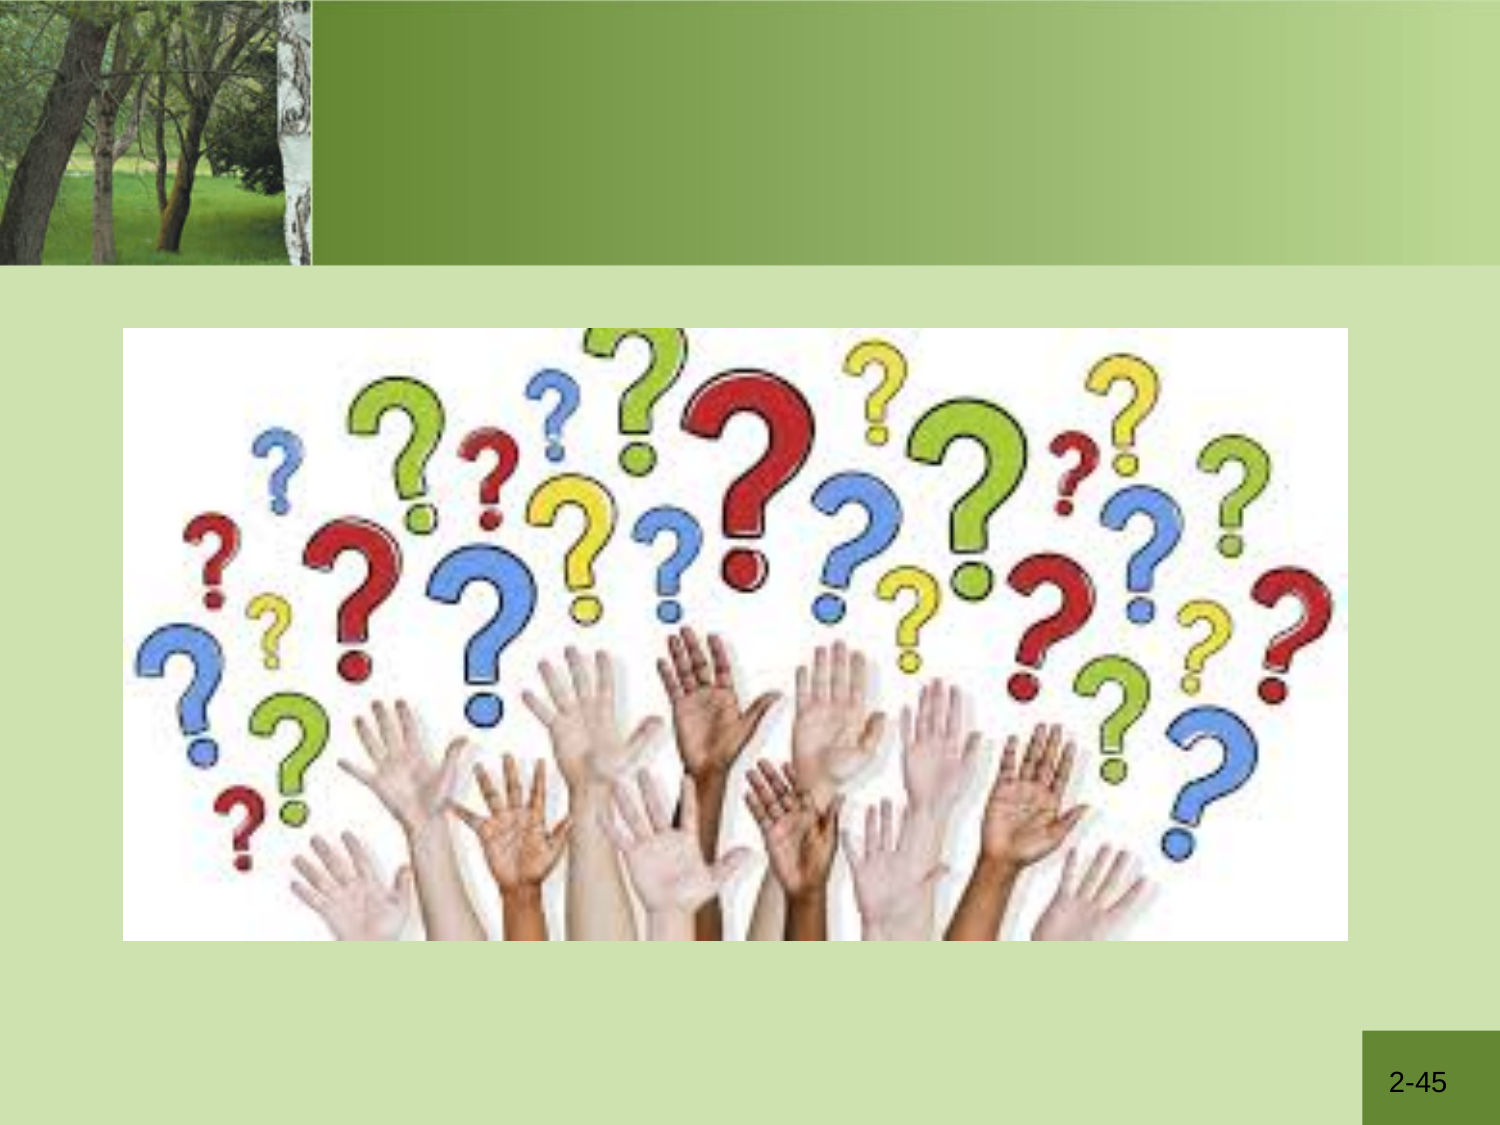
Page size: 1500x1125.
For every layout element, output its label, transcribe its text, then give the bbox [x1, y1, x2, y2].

picture [0, 0, 1500, 1125]
slide_number 2-45 [1149, 1031, 1463, 1107]
